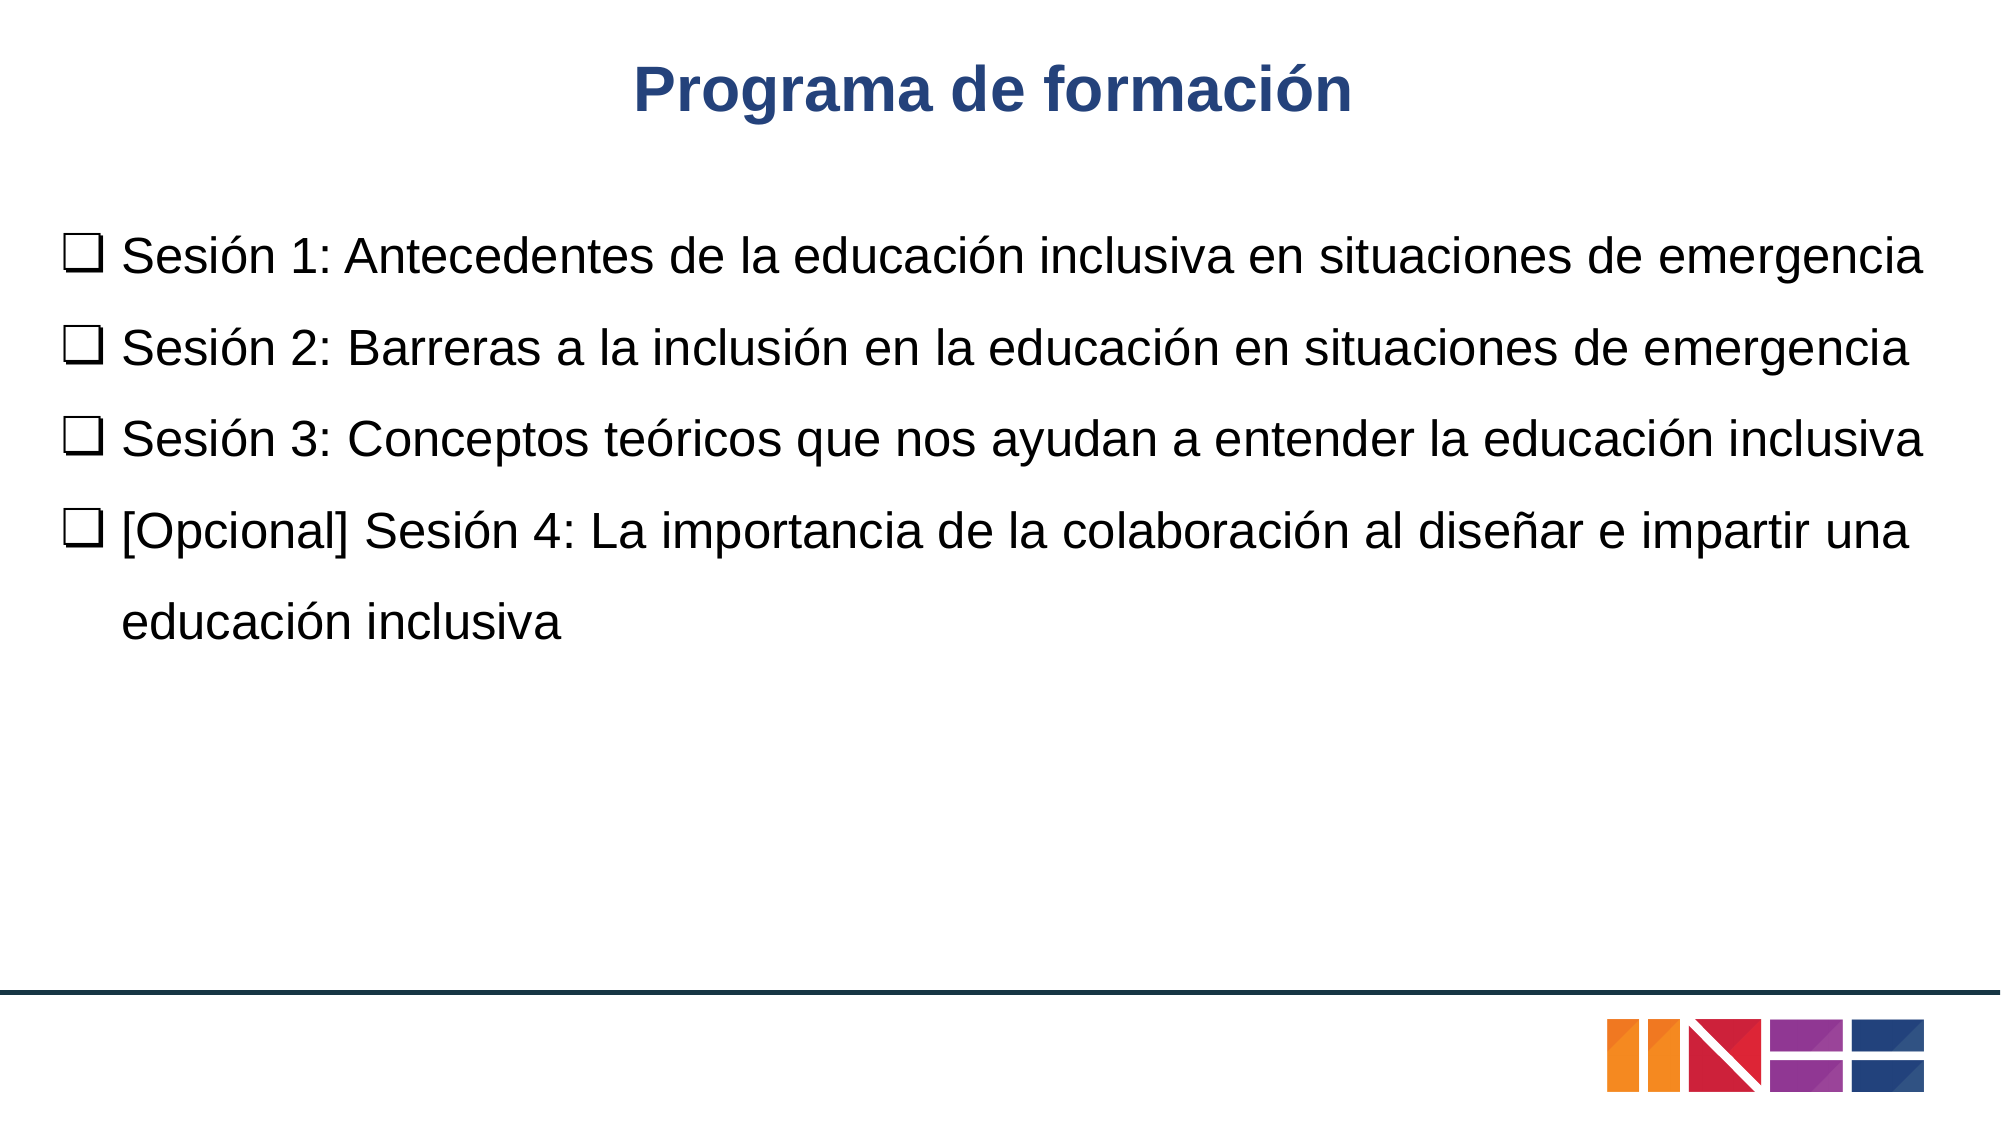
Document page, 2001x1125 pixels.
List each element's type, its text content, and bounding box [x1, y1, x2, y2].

title Programa de formación [31, 28, 1957, 145]
list Sesión 1: Antecedentes de la educación inclusiva en situaciones de emergencia Sesión 2: Barreras a la inclusión en la educación en situaciones de emergencia Sesión 3: Conceptos teóricos que nos ayudan a entender la educación inclusiva [Opcional] Sesión 4: La importancia de la colaboración al diseñar e impartir una educación inclusiva [31, 172, 1971, 935]
picture [1607, 1019, 1924, 1092]
